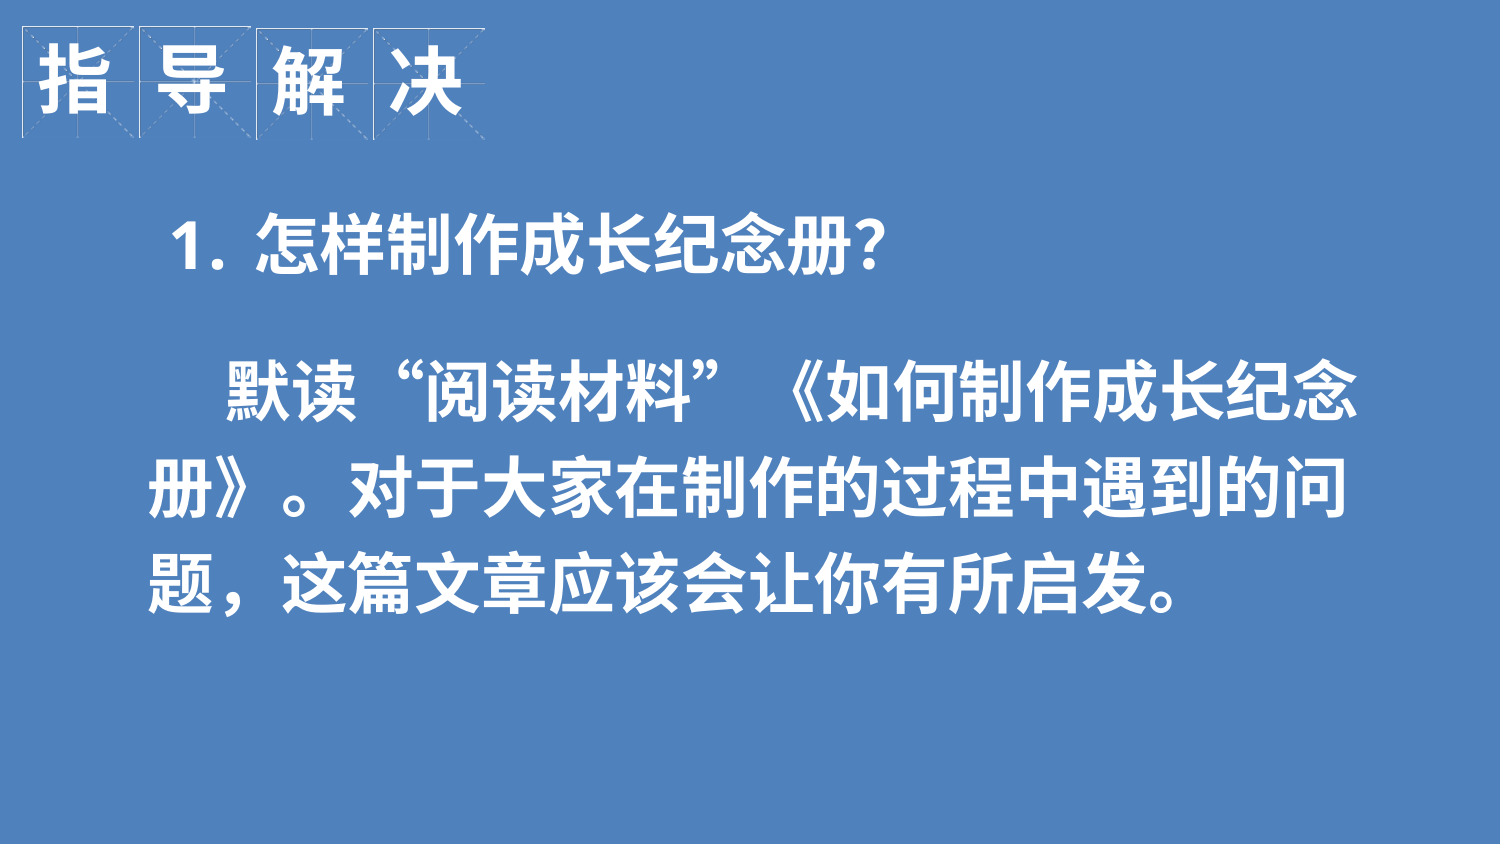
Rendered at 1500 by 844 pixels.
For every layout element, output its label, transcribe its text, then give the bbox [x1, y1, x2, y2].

text_box 怎样制作成长纪念册？ [153, 179, 936, 290]
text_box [22, 24, 485, 140]
text_box 默读“阅读材料”《如何制作成长纪念册》。对于大家在制作的过程中遇到的问题，这篇文章应该会让你有所启发。 [132, 326, 1407, 629]
